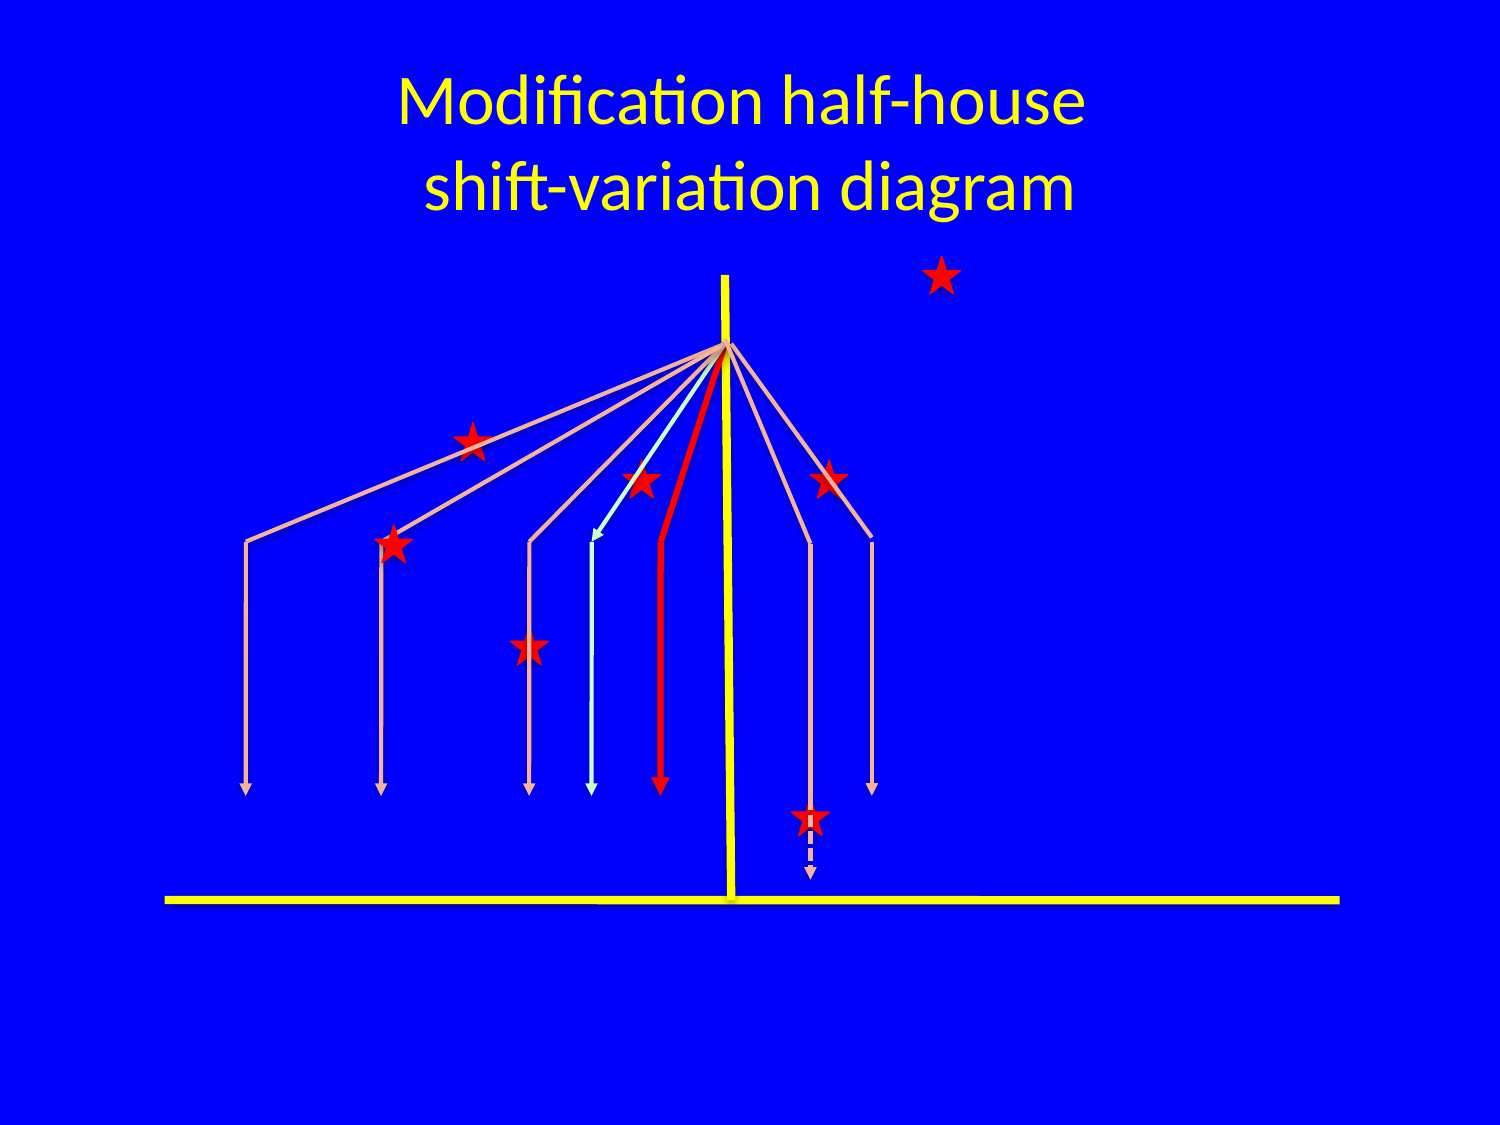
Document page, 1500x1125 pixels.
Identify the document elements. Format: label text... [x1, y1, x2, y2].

title Modification half-house shift-variation diagram [75, 45, 1425, 233]
text_box [922, 255, 962, 273]
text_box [164, 274, 1340, 901]
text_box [724, 338, 830, 880]
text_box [833, 343, 873, 797]
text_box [374, 343, 719, 797]
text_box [245, 343, 373, 797]
